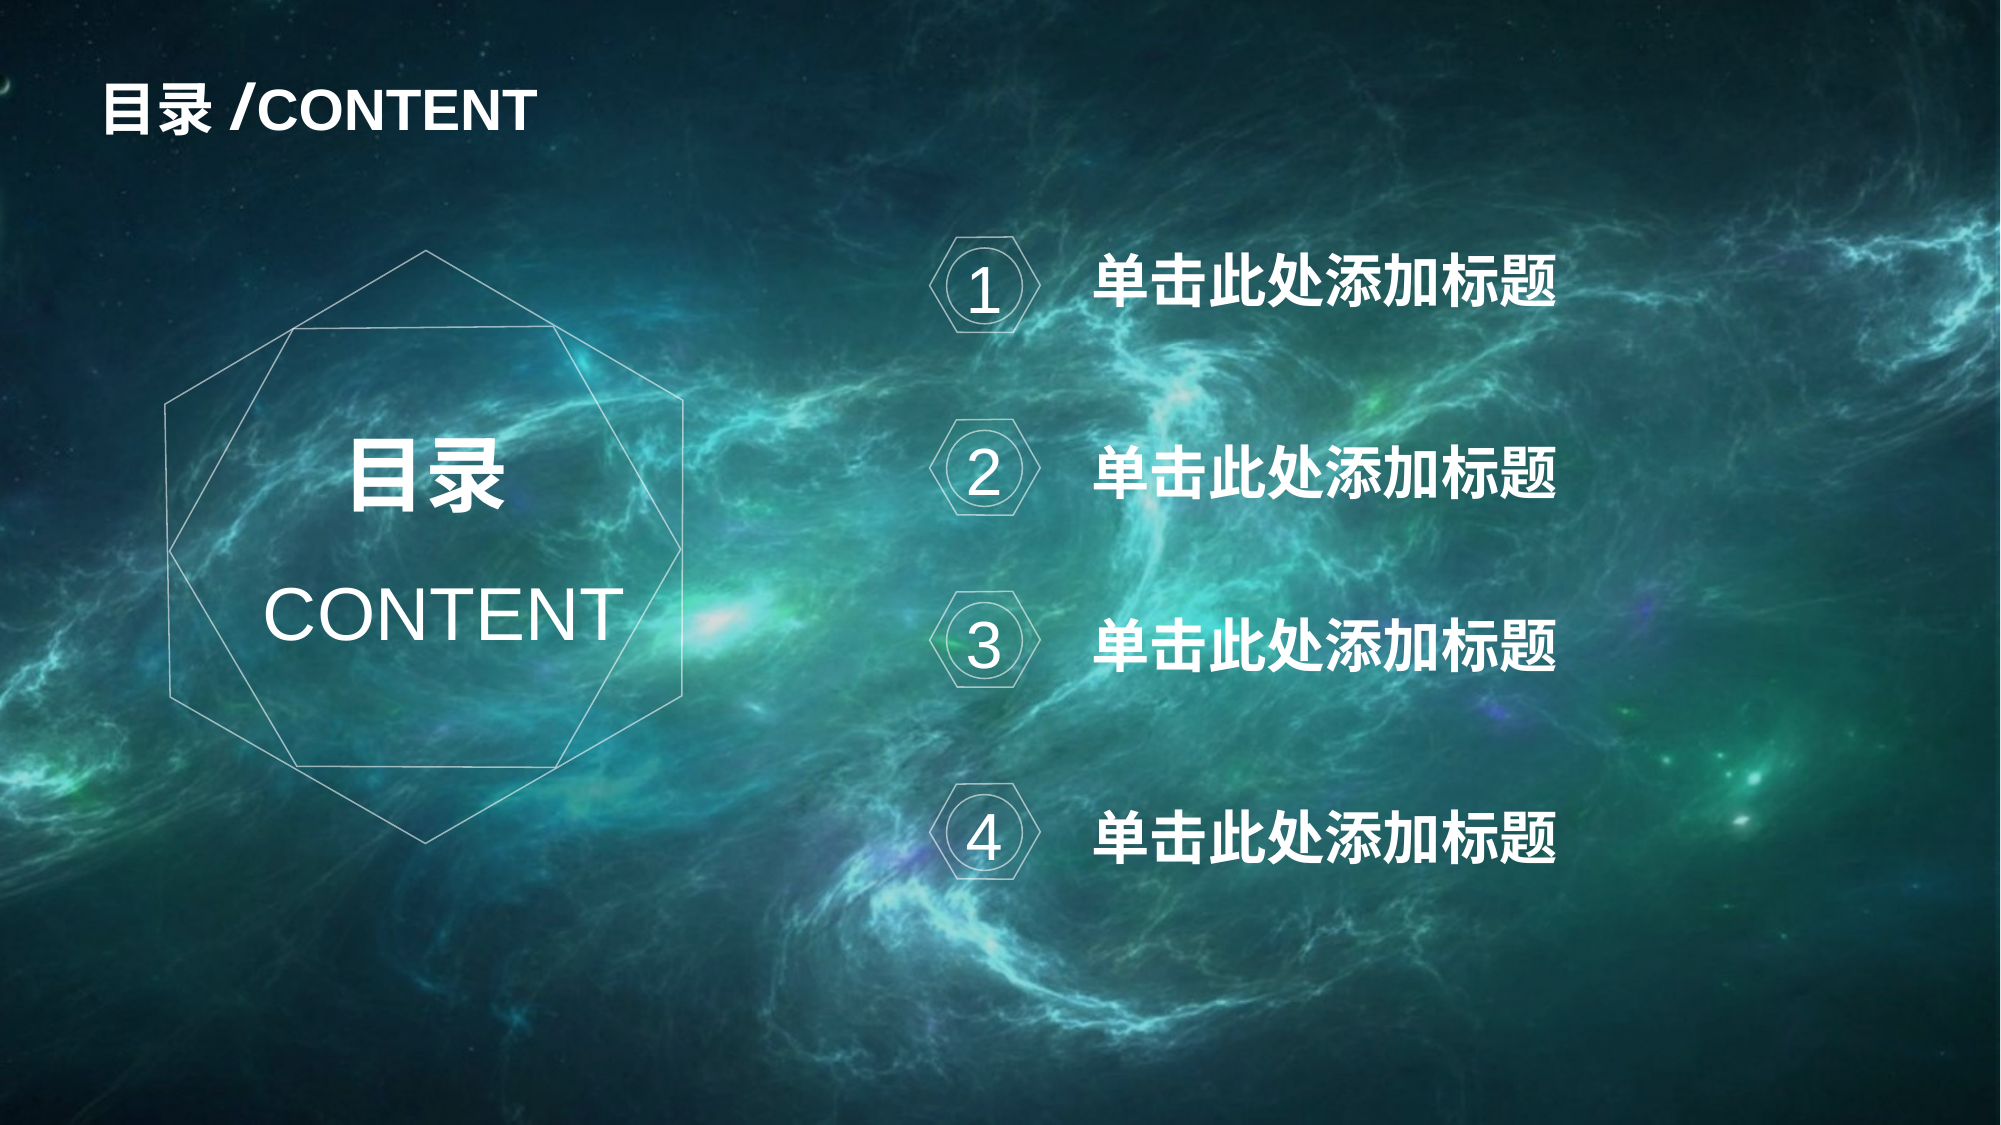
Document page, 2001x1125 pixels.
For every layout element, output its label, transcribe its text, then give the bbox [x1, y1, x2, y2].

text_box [129, 284, 722, 810]
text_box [929, 419, 1041, 516]
picture [1997, 0, 2001, 1125]
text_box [929, 236, 1041, 333]
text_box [929, 783, 1041, 880]
text_box 单击此处添加标题 [1076, 601, 1803, 687]
text_box 单击此处添加标题 [1076, 793, 1803, 879]
text_box 单击此处添加标题 [1076, 429, 1803, 514]
text_box 目录/CONTENT [83, 56, 930, 151]
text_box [929, 591, 1041, 688]
text_box [0, 0, 1997, 1125]
text_box 单击此处添加标题 [1076, 236, 1803, 322]
